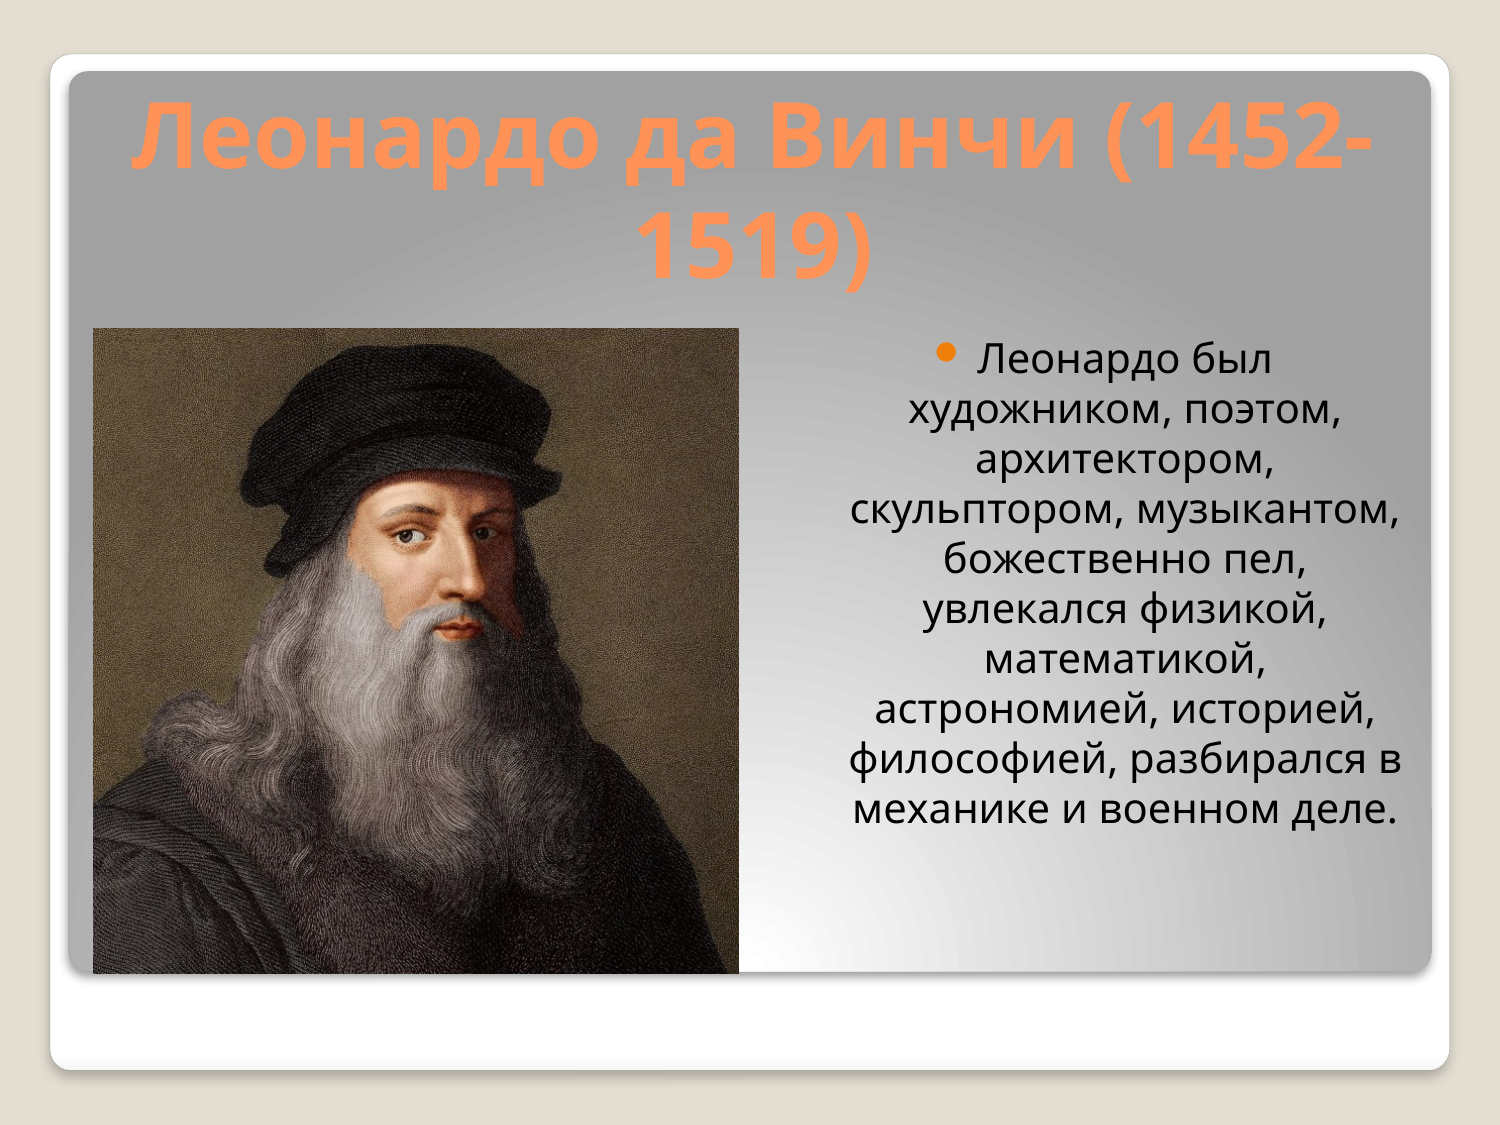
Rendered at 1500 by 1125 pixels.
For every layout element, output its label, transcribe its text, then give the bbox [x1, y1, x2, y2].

title Леонардо да Винчи (1452-1519) [82, 82, 1425, 305]
list Леонардо был художником, поэтом, архитектором, скульптором, музыкантом, божественно пел, увлекался физикой, математикой, астрономией, историей, философией, разбирался в механике и военном деле. [773, 316, 1419, 1037]
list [93, 327, 739, 974]
